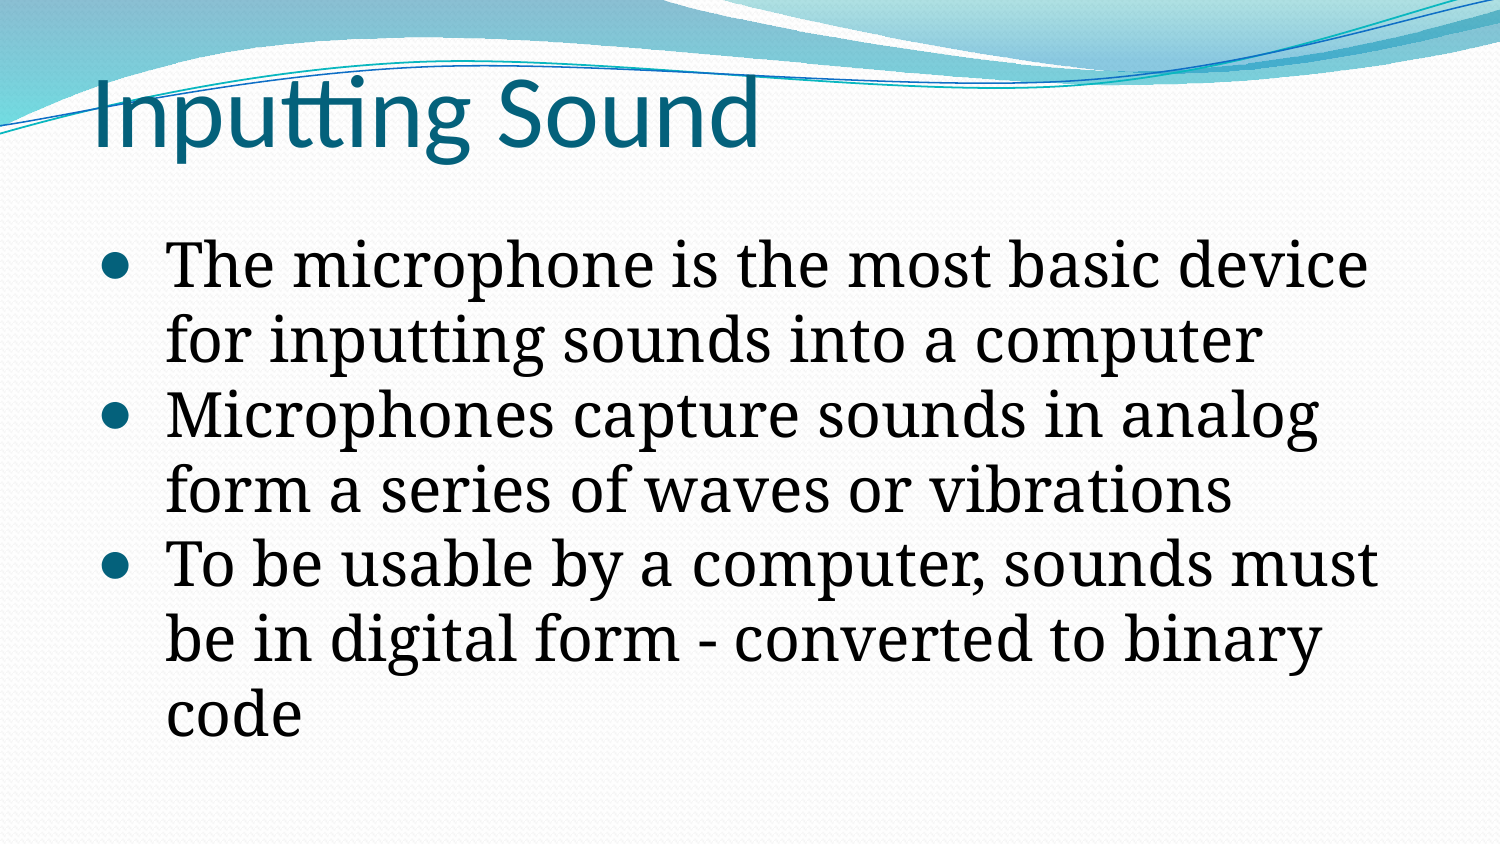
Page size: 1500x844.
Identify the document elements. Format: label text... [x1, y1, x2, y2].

list The microphone is the most basic device for inputting sounds into a computer Microphones capture sounds in analog form a series of waves or vibrations To be usable by a computer, sounds must be in digital form - converted to binary code [75, 209, 1425, 806]
title Inputting Sound [75, 16, 1276, 183]
